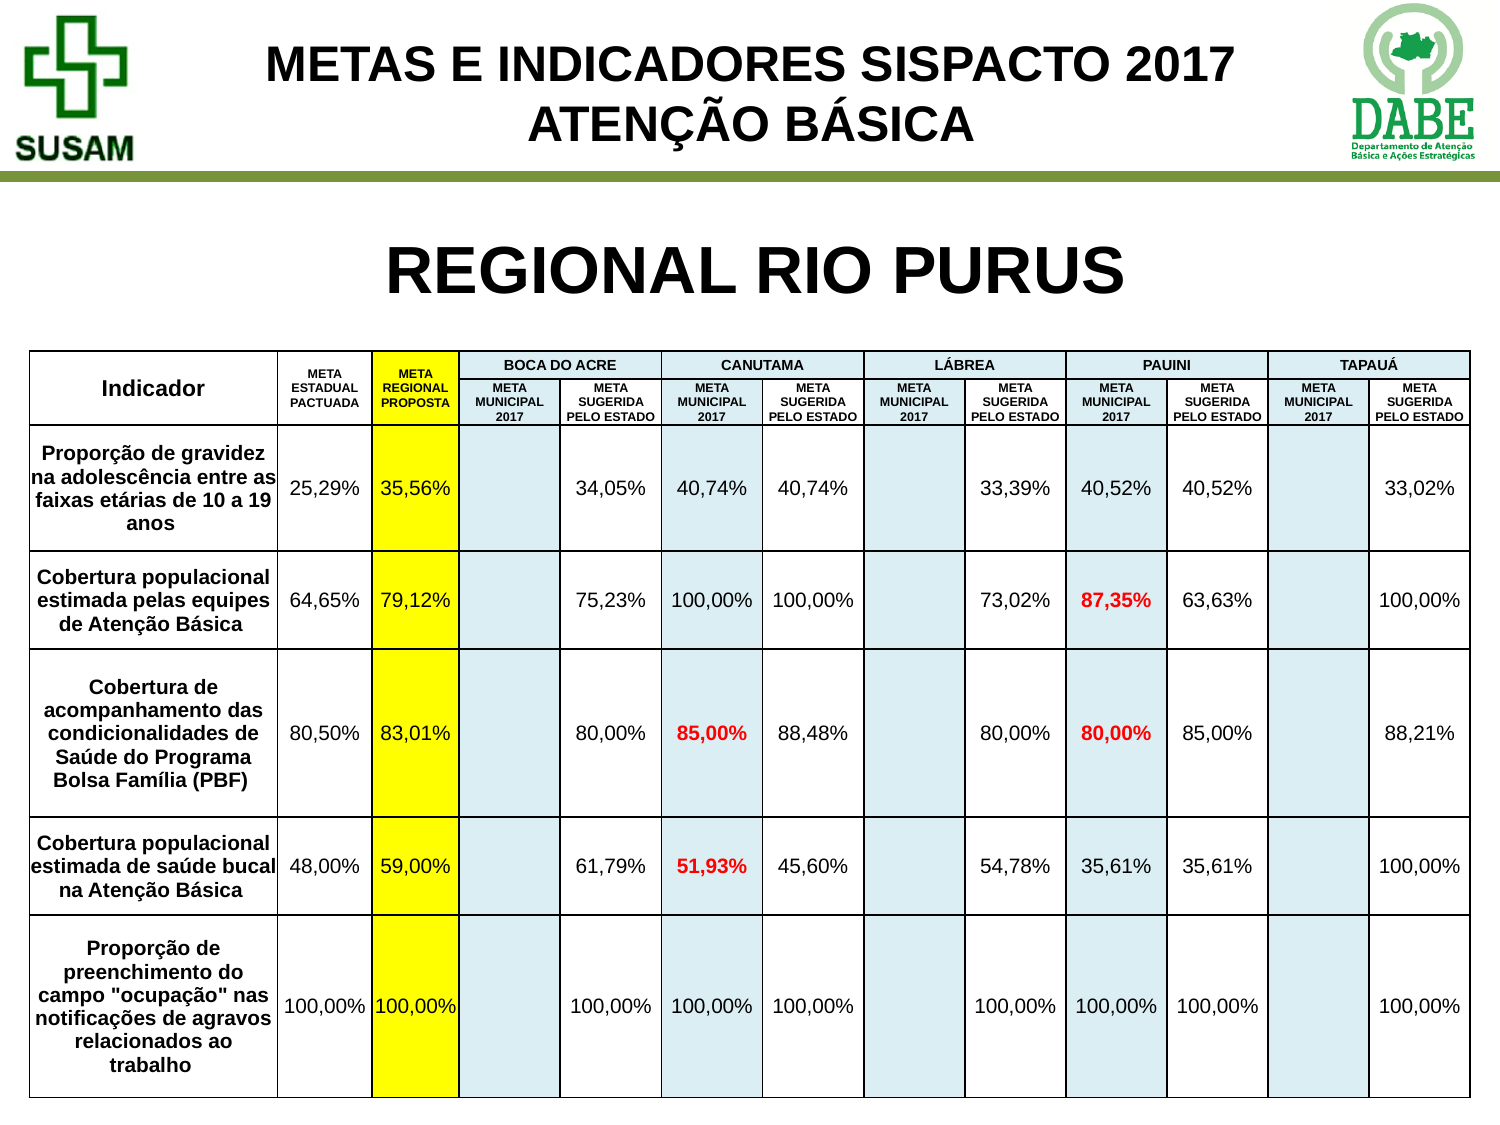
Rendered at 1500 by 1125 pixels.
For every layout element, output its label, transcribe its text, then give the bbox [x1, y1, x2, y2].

table_cell 100,00% [1067, 916, 1166, 1097]
table_cell 80,00% [1067, 650, 1166, 816]
table_cell 45,60% [763, 818, 863, 914]
table_header META REGIONAL PROPOSTA [373, 352, 458, 424]
table_cell 100,00% [763, 916, 863, 1097]
table_cell 100,00% [1370, 552, 1469, 648]
table_cell 100,00% [561, 916, 661, 1097]
table_cell META MUNICIPAL 2017 [662, 380, 762, 424]
table_cell 80,50% [278, 650, 371, 816]
table_header META ESTADUAL PACTUADA [278, 352, 371, 424]
text_box METAS E INDICADORES SISPACTO 2017 ATENÇÃO BÁSICA [244, 24, 1258, 160]
table_cell Proporção de preenchimento do campo "ocupação" nas notificações de agravos relacionados ao trabalho [30, 916, 277, 1097]
table_cell 40,74% [763, 426, 863, 550]
table_cell 40,74% [662, 426, 762, 550]
table_cell 88,21% [1370, 650, 1469, 816]
table_cell 35,61% [1067, 818, 1166, 914]
table_header LÁBREA [865, 352, 1065, 378]
table_header Indicador [30, 352, 277, 424]
table_cell 80,00% [966, 650, 1065, 816]
table_cell META SUGERIDA PELO ESTADO [966, 380, 1065, 424]
table_cell 100,00% [1370, 818, 1469, 914]
table_cell 73,02% [966, 552, 1065, 648]
table_cell [865, 818, 964, 914]
table_cell 87,35% [1067, 552, 1166, 648]
table_cell [460, 650, 559, 816]
text_box REGIONAL RIO PURUS [76, 219, 1436, 315]
table_cell 35,56% [373, 426, 458, 550]
table_cell 100,00% [1370, 916, 1469, 1097]
table_cell [865, 650, 964, 816]
table_cell 79,12% [373, 552, 458, 648]
table_cell [460, 818, 559, 914]
table_cell [1269, 650, 1368, 816]
table_cell [865, 916, 964, 1097]
table_cell 85,00% [662, 650, 762, 816]
table_cell 63,63% [1168, 552, 1267, 648]
table_cell META SUGERIDA PELO ESTADO [1370, 380, 1469, 424]
table_cell [865, 552, 964, 648]
table_cell [1269, 426, 1368, 550]
table_cell [460, 426, 559, 550]
picture [5, 0, 148, 165]
table_cell 100,00% [278, 916, 371, 1097]
table_cell [1269, 552, 1368, 648]
picture [1333, 0, 1495, 165]
table_cell 100,00% [662, 916, 762, 1097]
text_box [0, 171, 1500, 182]
table_cell [865, 426, 964, 550]
table_cell META SUGERIDA PELO ESTADO [1168, 380, 1267, 424]
table_cell Cobertura de acompanhamento das condicionalidades de Saúde do Programa Bolsa Família (PBF) [30, 650, 277, 816]
table_cell META MUNICIPAL 2017 [460, 380, 559, 424]
table_cell 75,23% [561, 552, 661, 648]
table_cell 33,39% [966, 426, 1065, 550]
table_cell META MUNICIPAL 2017 [1067, 380, 1166, 424]
table_cell [1269, 818, 1368, 914]
table_cell 64,65% [278, 552, 371, 648]
table_cell [460, 552, 559, 648]
table_cell Cobertura populacional estimada pelas equipes de Atenção Básica [30, 552, 277, 648]
table_cell Cobertura populacional estimada de saúde bucal na Atenção Básica [30, 818, 277, 914]
table_header PAUINI [1067, 352, 1267, 378]
table_cell 100,00% [1168, 916, 1267, 1097]
table_cell 100,00% [966, 916, 1065, 1097]
table_cell 80,00% [561, 650, 661, 816]
table_header TAPAUÁ [1269, 352, 1469, 378]
table_cell [1269, 916, 1368, 1097]
table_cell 59,00% [373, 818, 458, 914]
table_cell Proporção de gravidez na adolescência entre as faixas etárias de 10 a 19 anos [30, 426, 277, 550]
table_cell 40,52% [1168, 426, 1267, 550]
table_cell 51,93% [662, 818, 762, 914]
table_cell 40,52% [1067, 426, 1166, 550]
table_cell META MUNICIPAL 2017 [1269, 380, 1368, 424]
table_cell 100,00% [662, 552, 762, 648]
table_cell 25,29% [278, 426, 371, 550]
table_cell 34,05% [561, 426, 661, 550]
table_cell 83,01% [373, 650, 458, 816]
table_header BOCA DO ACRE [460, 352, 661, 378]
table_cell 61,79% [561, 818, 661, 914]
table_cell 100,00% [373, 916, 458, 1097]
table_cell 100,00% [763, 552, 863, 648]
table_cell 33,02% [1370, 426, 1469, 550]
table_cell 48,00% [278, 818, 371, 914]
table_cell [460, 916, 559, 1097]
table_cell 54,78% [966, 818, 1065, 914]
table_cell META SUGERIDA PELO ESTADO [561, 380, 661, 424]
table_cell 88,48% [763, 650, 863, 816]
table_cell META SUGERIDA PELO ESTADO [763, 380, 863, 424]
table_cell 85,00% [1168, 650, 1267, 816]
table_cell 35,61% [1168, 818, 1267, 914]
table_cell META MUNICIPAL 2017 [865, 380, 964, 424]
table_header CANUTAMA [662, 352, 863, 378]
